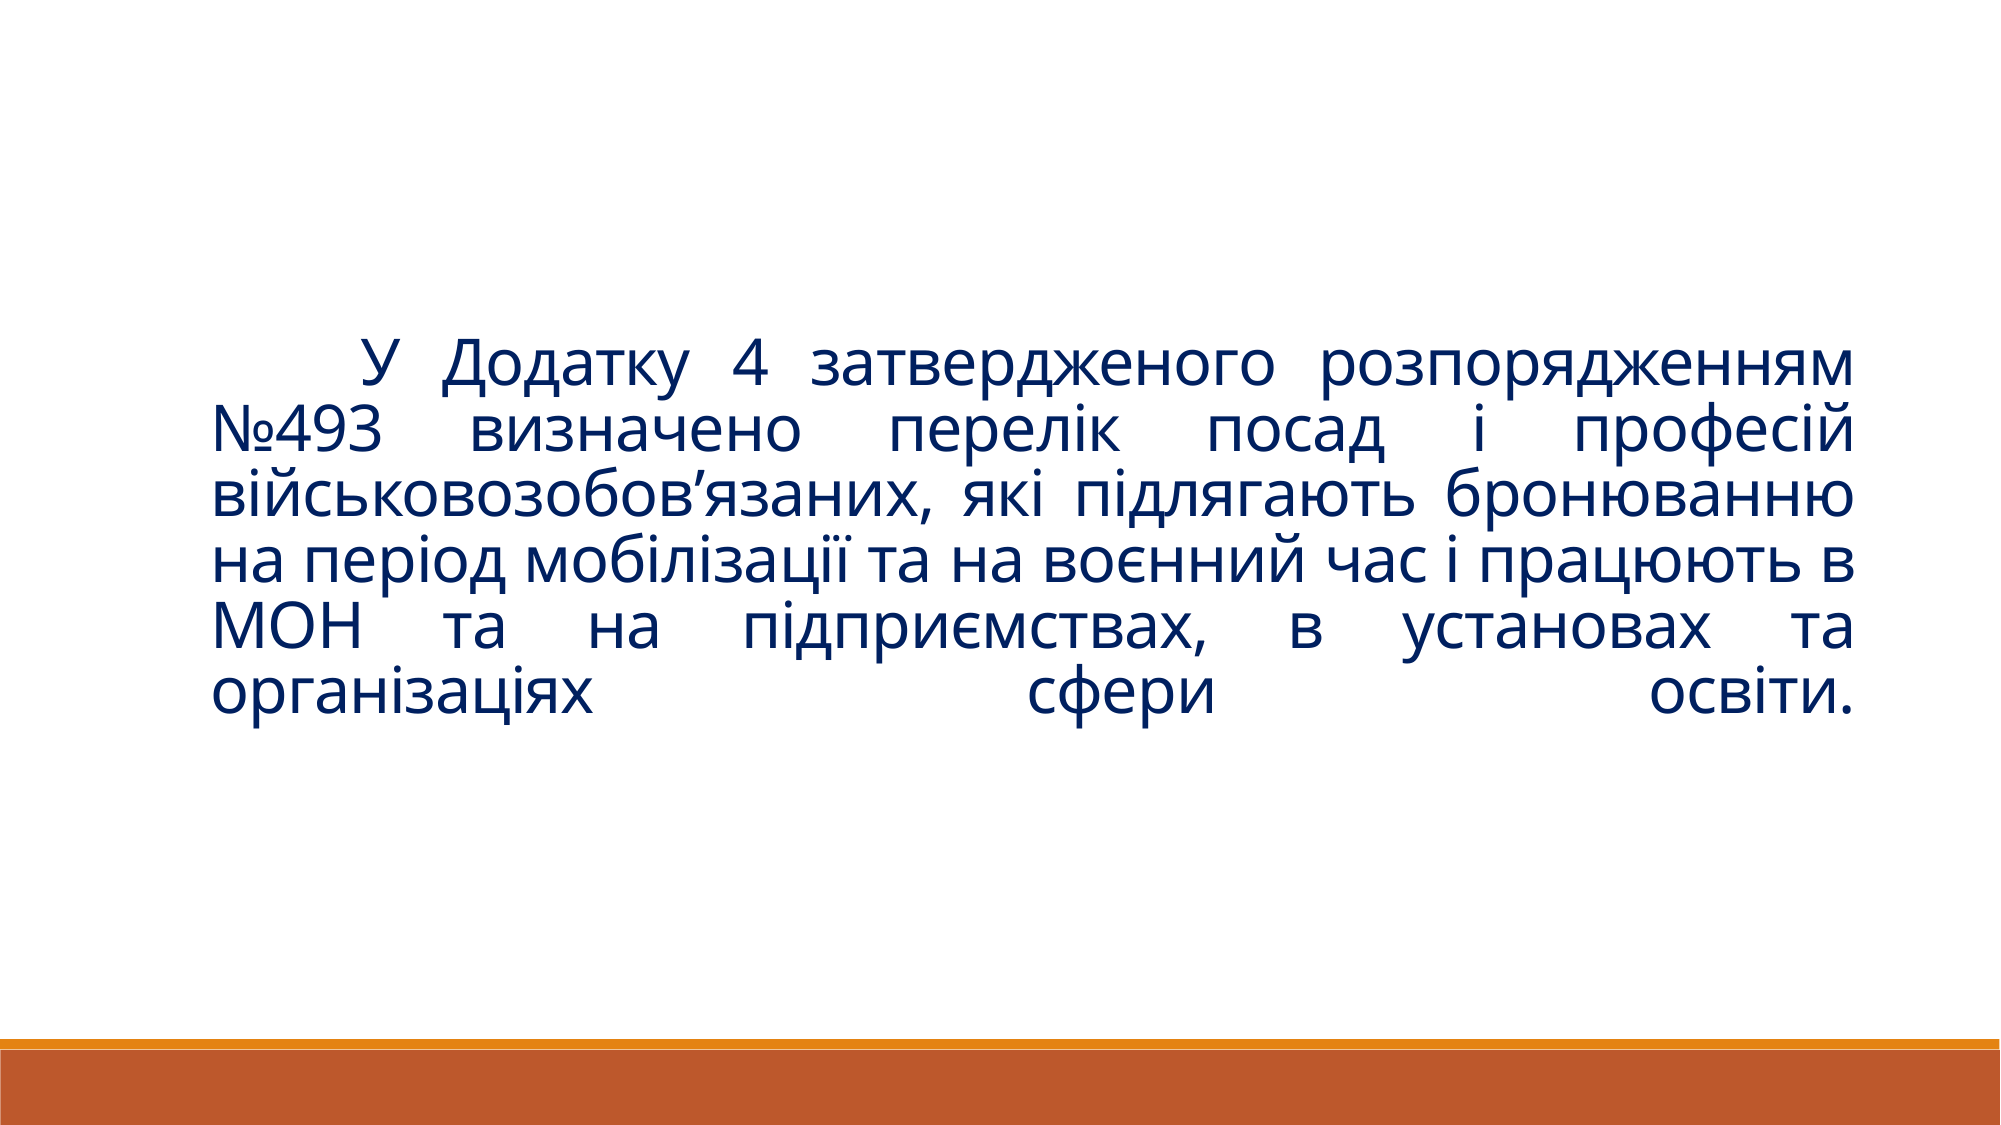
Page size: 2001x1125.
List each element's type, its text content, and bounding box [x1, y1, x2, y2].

title У Додатку 4 затвердженого розпорядженням №493 визначено перелік посад і професій військовозобов’язаних, які підлягають бронюванню на період мобілізації та на воєнний час і працюють в МОН та на підприємствах, в установах та організаціях сфери освіти. [195, 124, 1871, 805]
